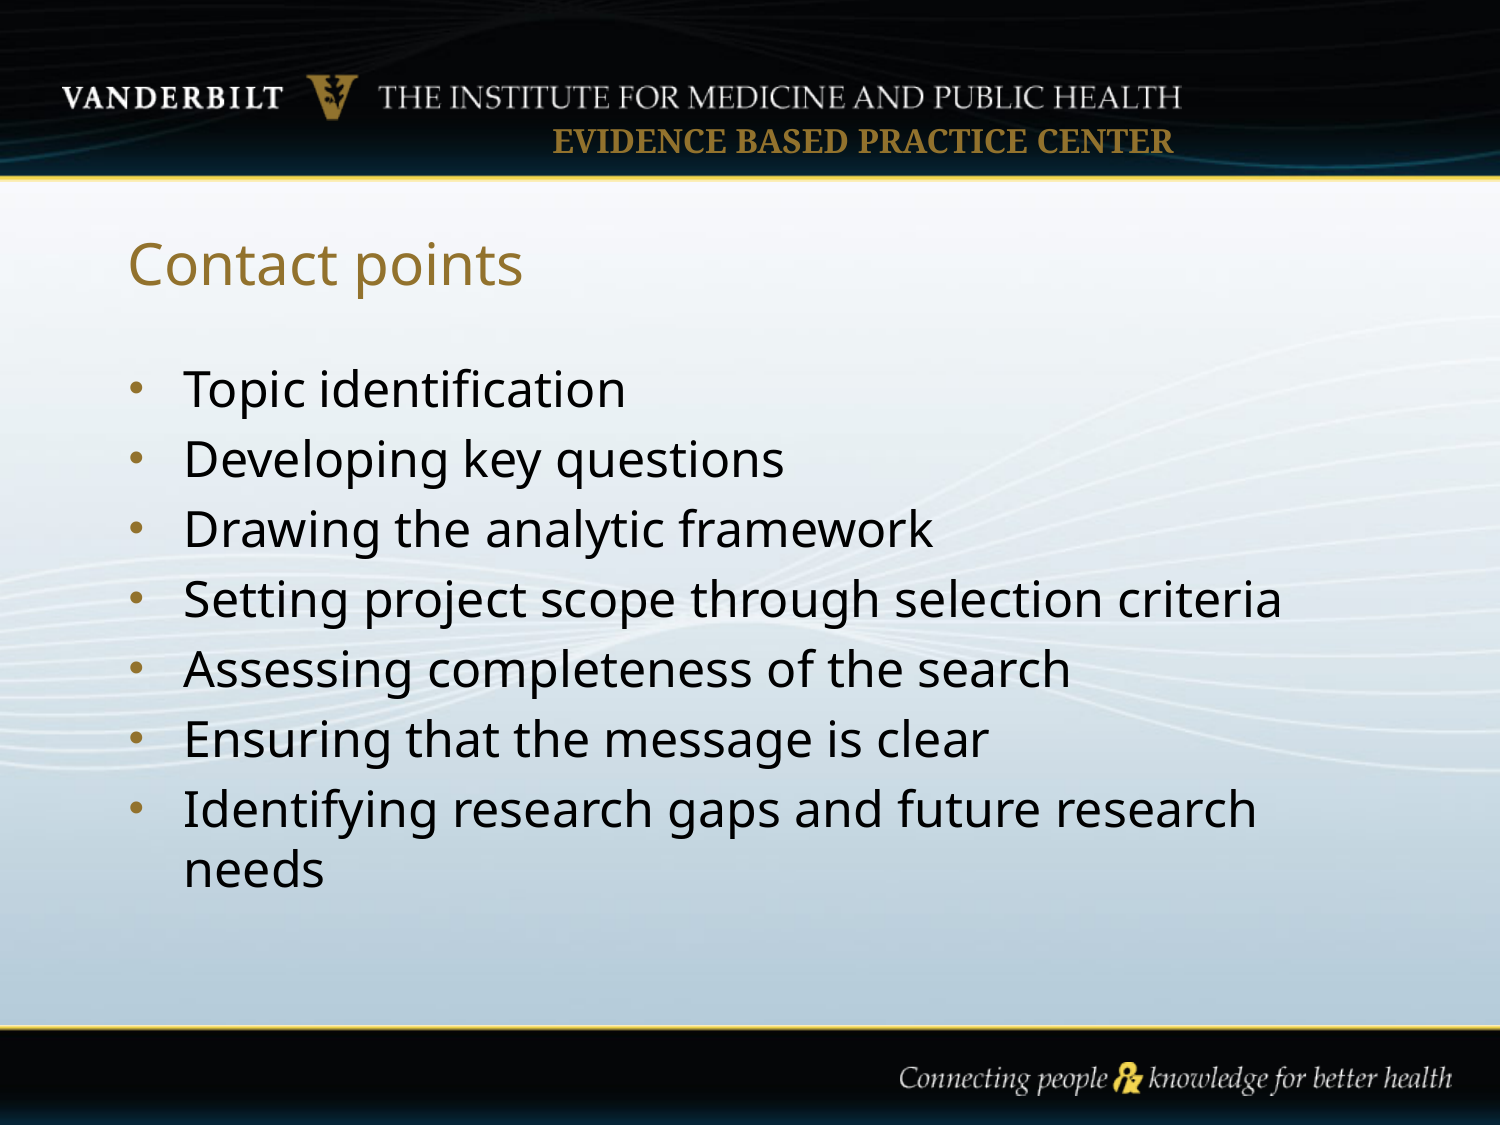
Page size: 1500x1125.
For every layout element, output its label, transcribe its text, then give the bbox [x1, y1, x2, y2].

title Contact points [112, 212, 1388, 313]
picture [0, 0, 1500, 1125]
list Topic identification Developing key questions Drawing the analytic framework Setting project scope through selection criteria Assessing completeness of the search Ensuring that the message is clear Identifying research gaps and future research needs [112, 349, 1388, 988]
